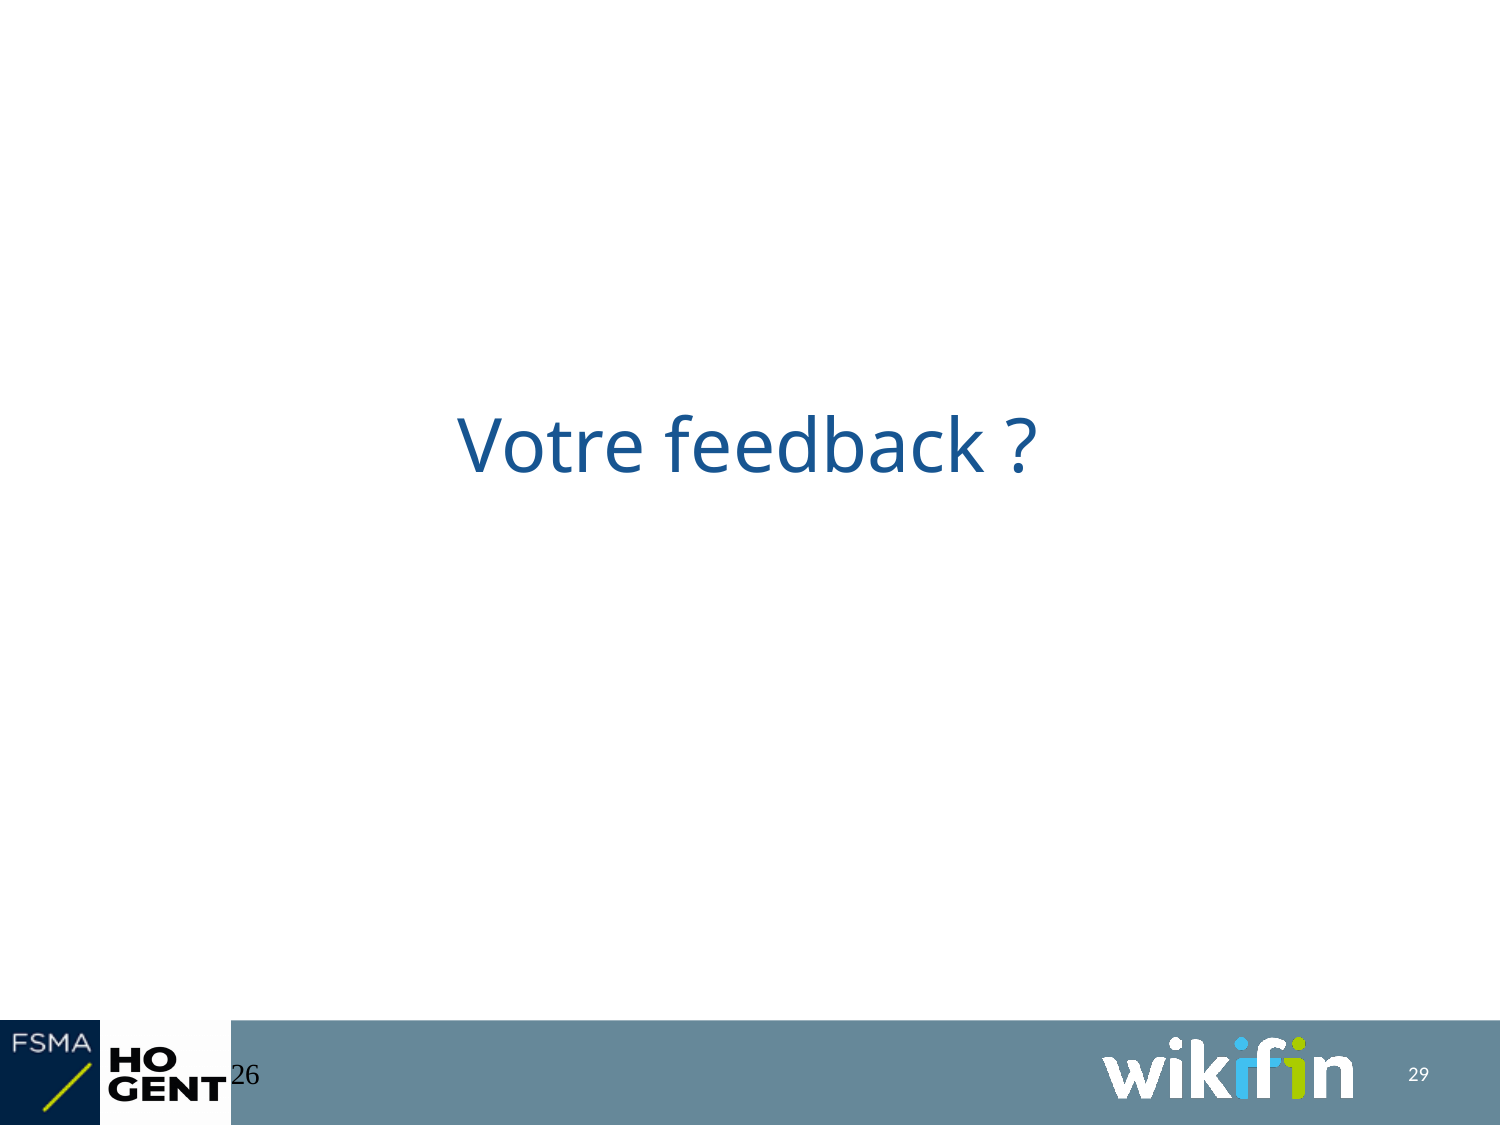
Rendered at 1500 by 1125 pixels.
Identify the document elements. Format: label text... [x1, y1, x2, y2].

picture [1102, 1037, 1353, 1099]
title Votre feedback ? [70, 420, 1425, 563]
slide_number 29 [1355, 1020, 1430, 1125]
picture [0, 1020, 231, 1125]
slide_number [231, 1020, 396, 1125]
